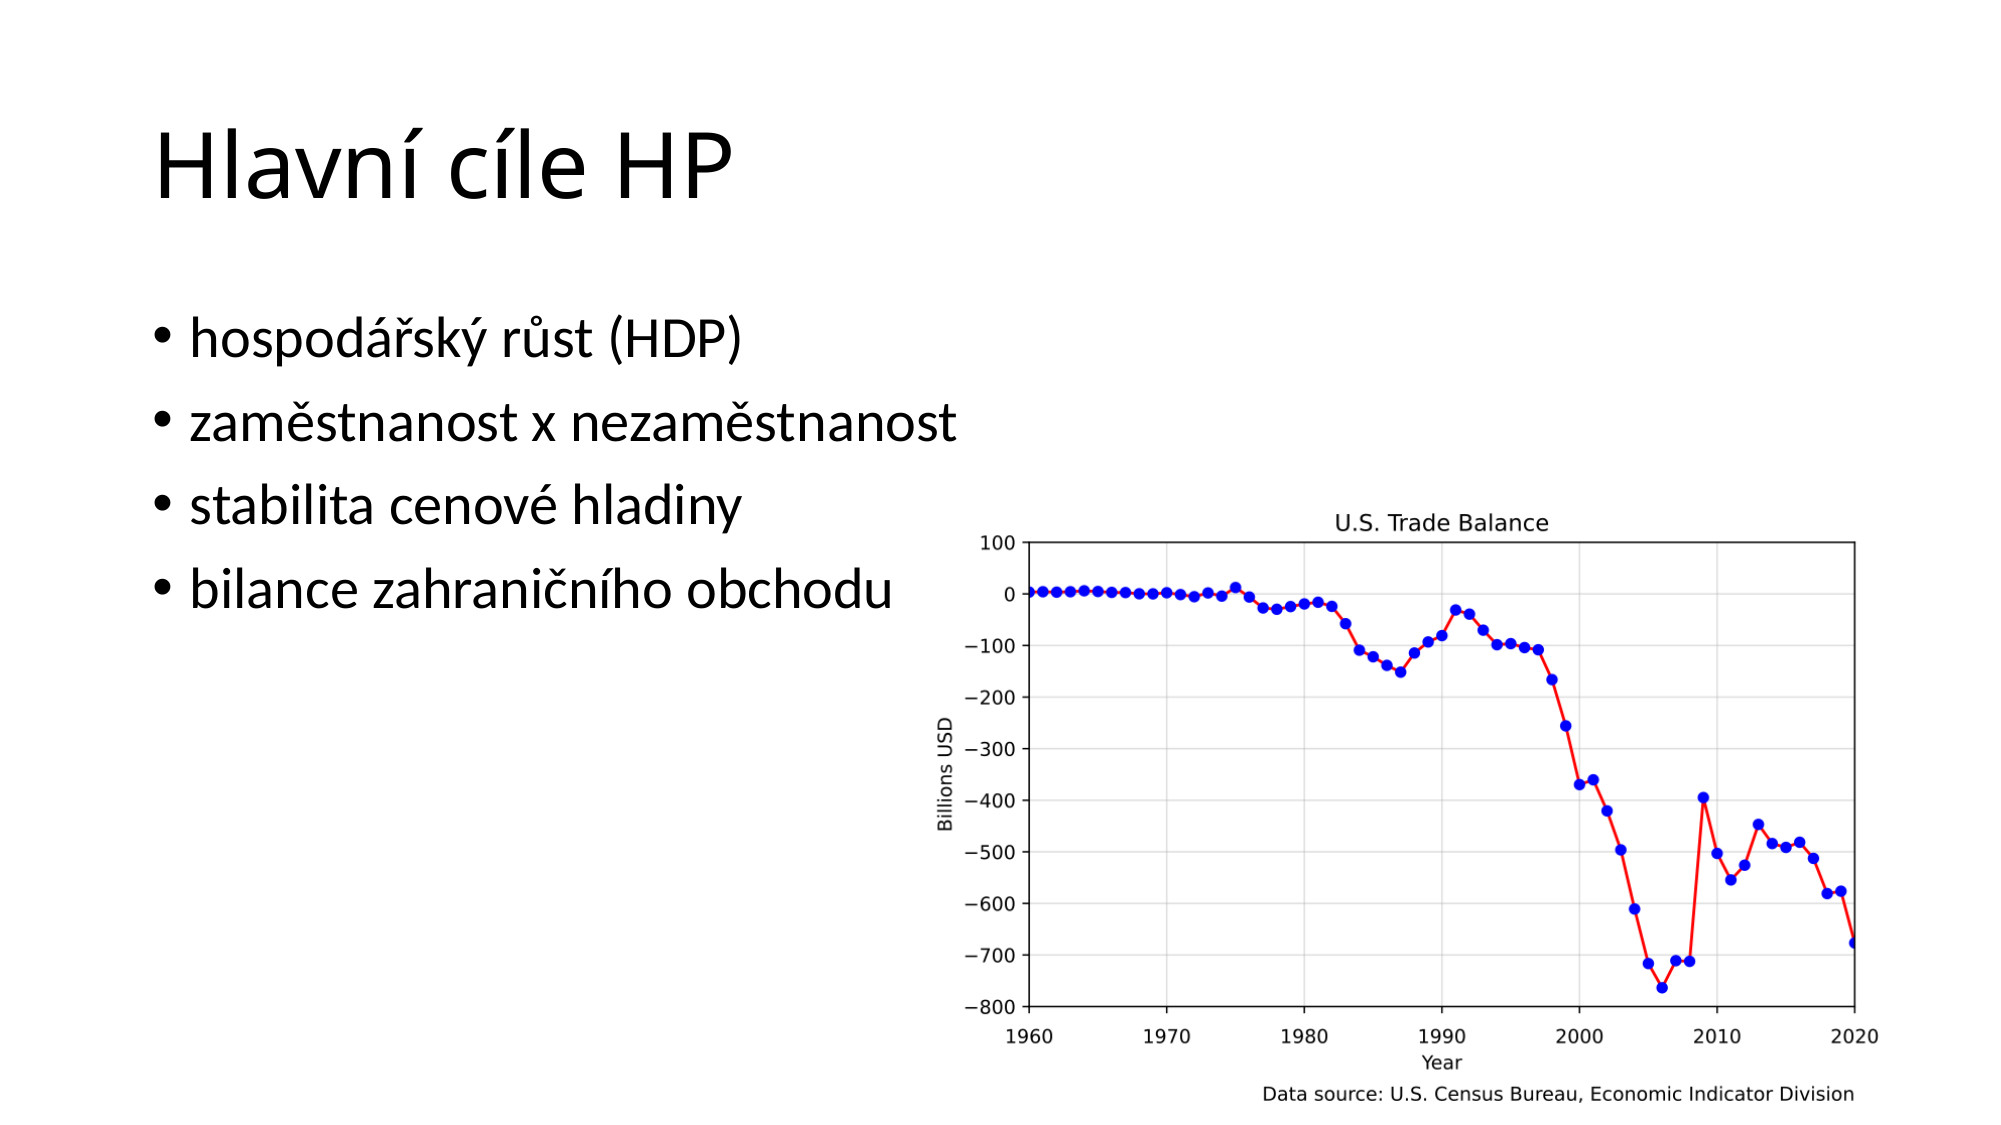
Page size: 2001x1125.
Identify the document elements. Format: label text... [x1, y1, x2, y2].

picture [895, 499, 1927, 1118]
title Hlavní cíle HP [137, 59, 1863, 278]
list hospodářský růst (HDP) zaměstnanost x nezaměstnanost stabilita cenové hladiny bilance zahraničního obchodu [137, 299, 1863, 1014]
